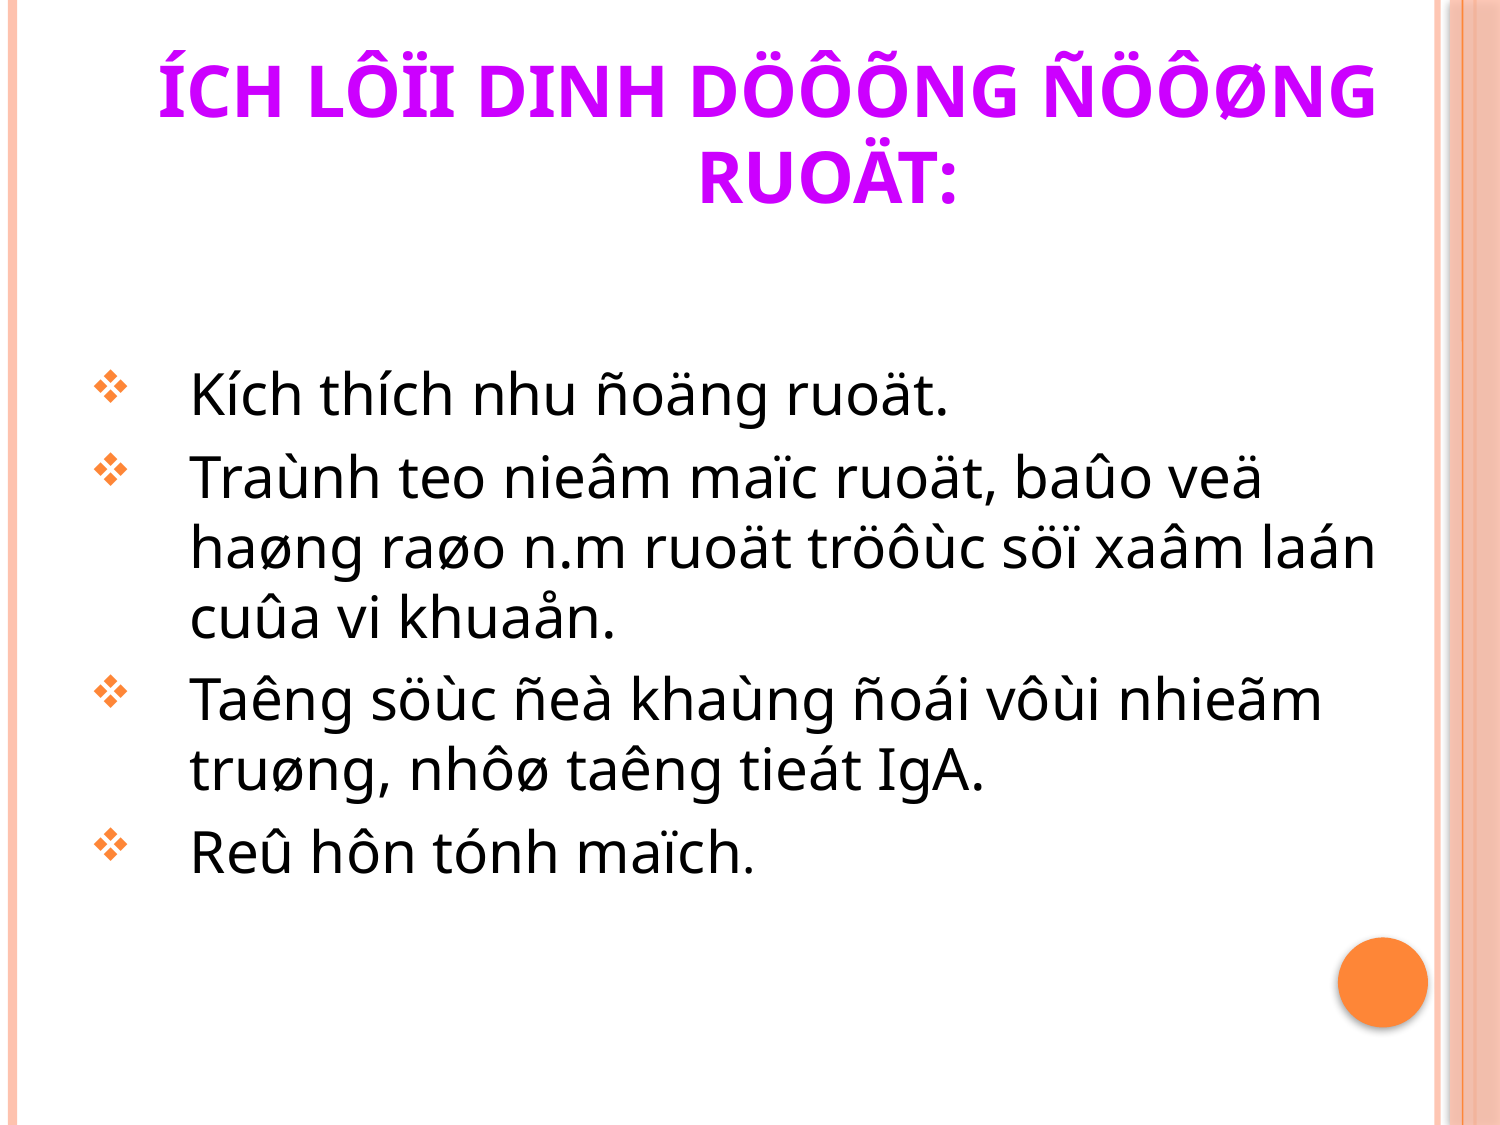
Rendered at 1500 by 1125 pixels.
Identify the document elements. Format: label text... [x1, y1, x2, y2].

title Ích lôïi dinh döôõng ñöôøng ruoät: [112, 37, 1425, 225]
list Kích thích nhu ñoäng ruoät. Traùnh teo nieâm maïc ruoät, baûo veä haøng raøo n.m ruoät tröôùc söï xaâm laán cuûa vi khuaån. Taêng söùc ñeà khaùng ñoái vôùi nhieãm truøng, nhôø taêng tieát IgA. Reû hôn tónh maïch. [75, 350, 1450, 1088]
